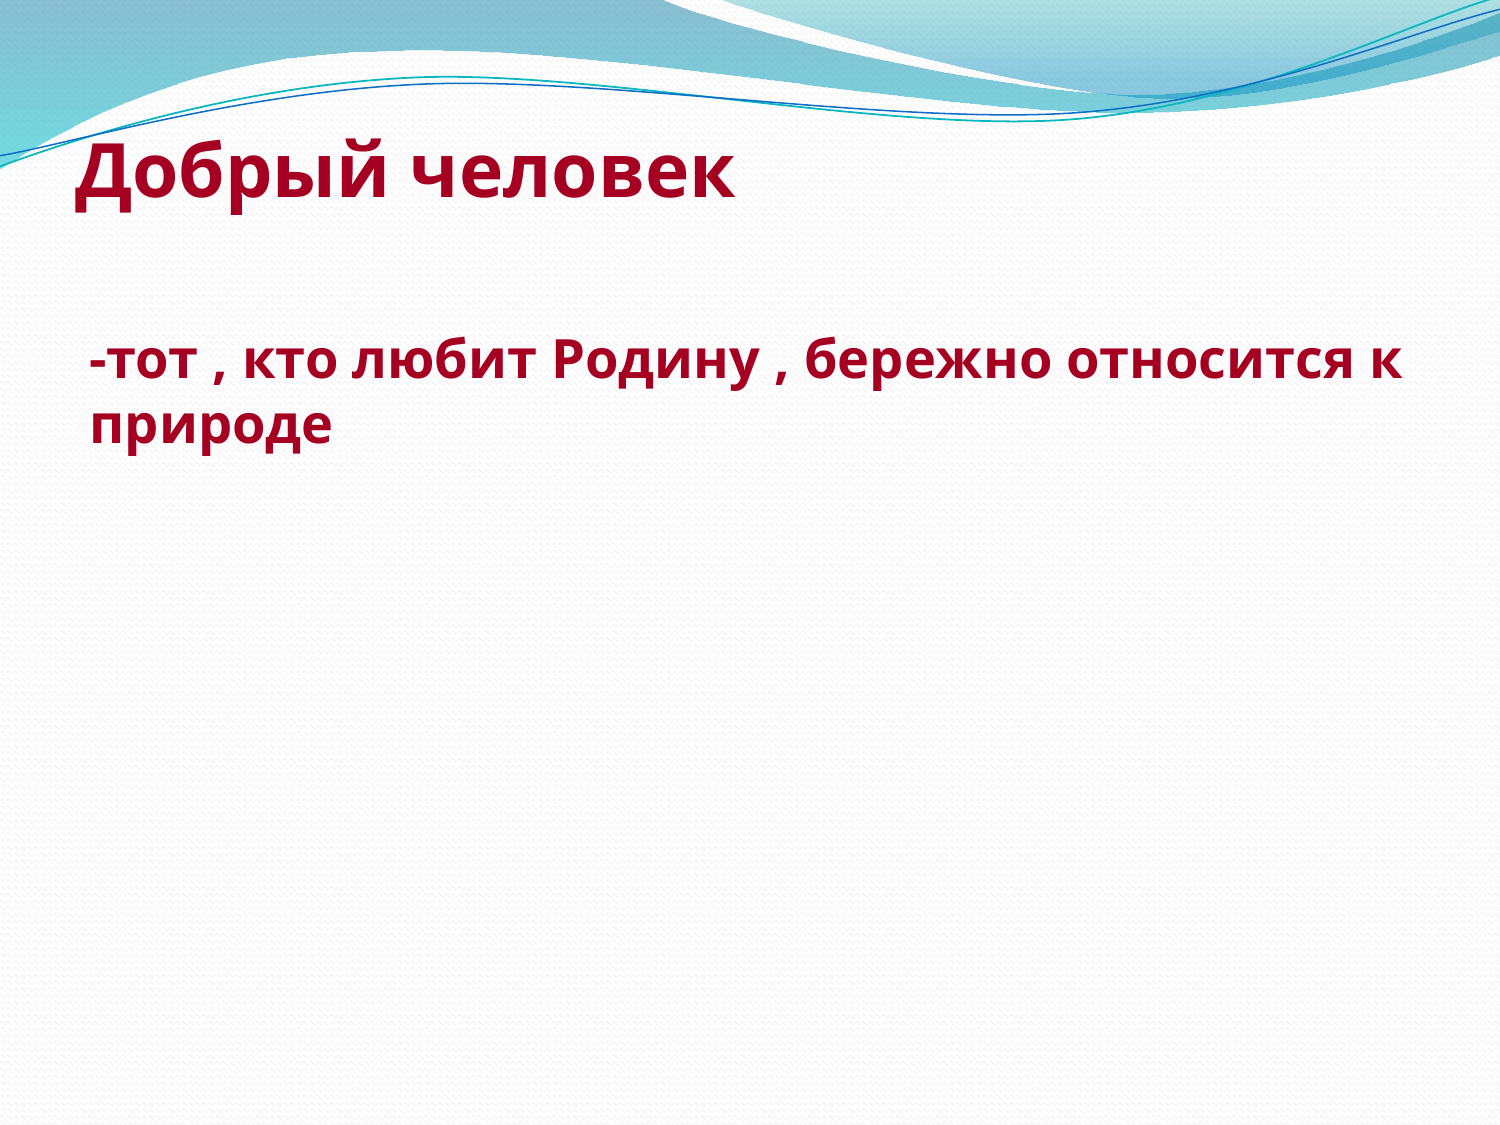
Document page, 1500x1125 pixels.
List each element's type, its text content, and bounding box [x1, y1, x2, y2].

title Добрый человек [75, 115, 1425, 303]
list -тот , кто любит Родину , бережно относится к природе [75, 317, 1425, 1038]
